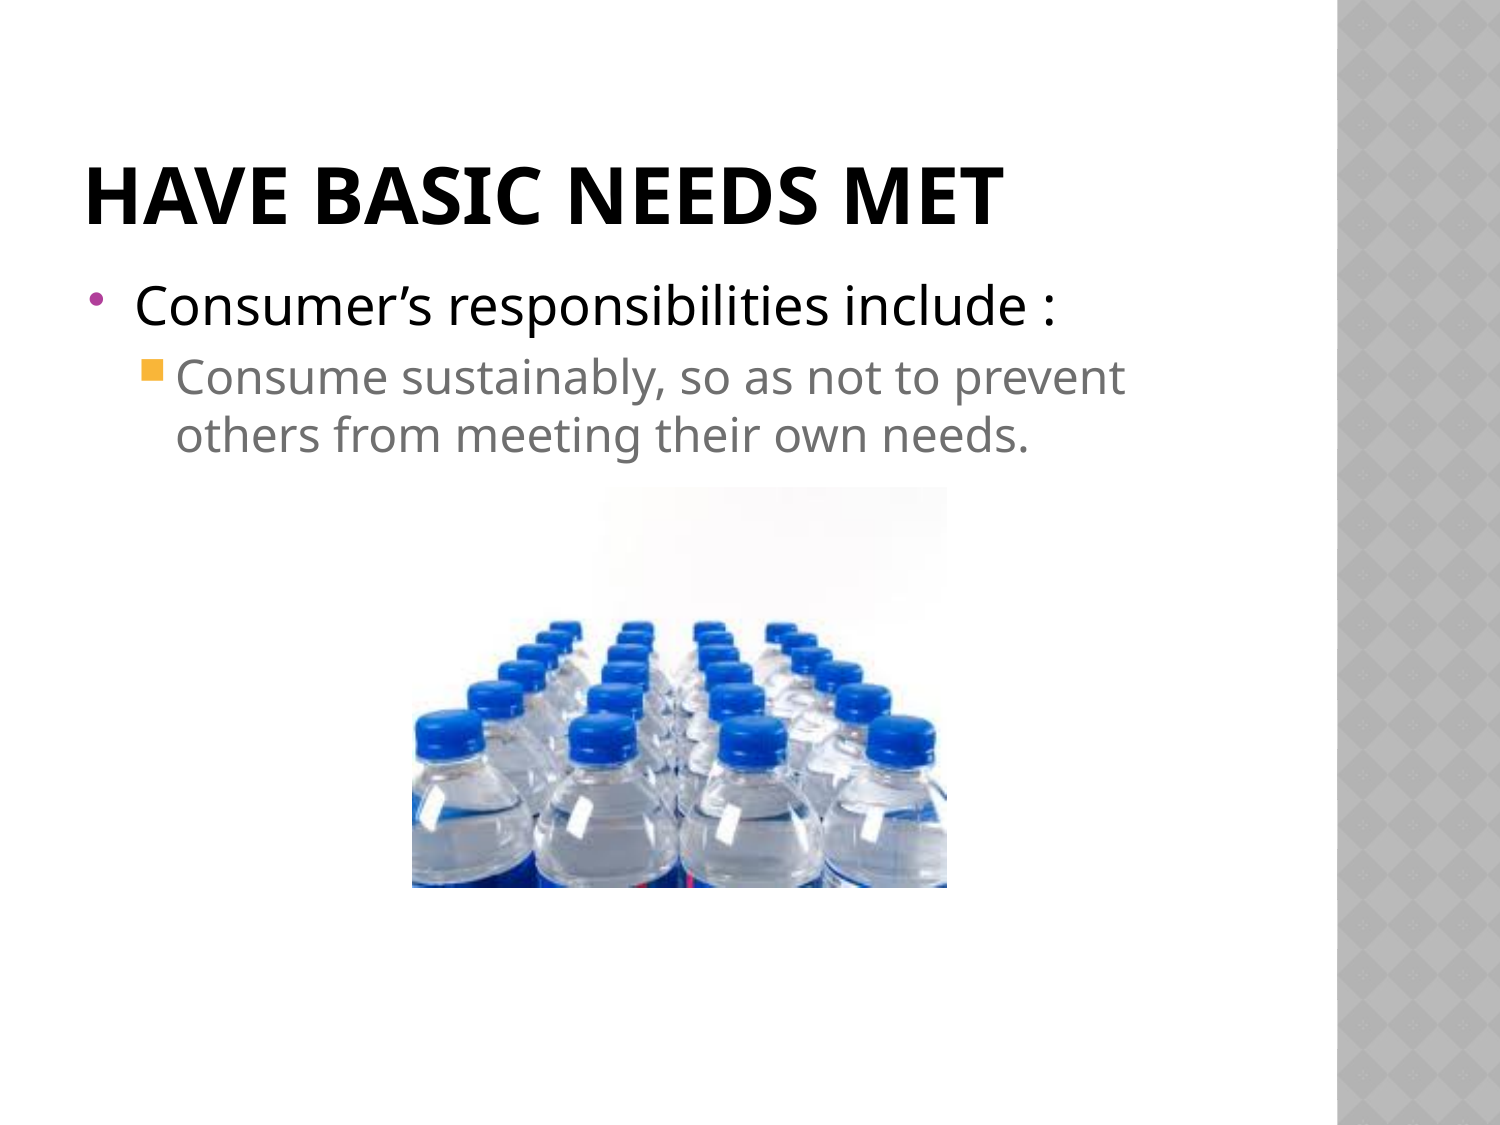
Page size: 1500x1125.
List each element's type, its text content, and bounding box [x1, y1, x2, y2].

list Consumer’s responsibilities include : Consume sustainably, so as not to prevent others from meeting their own needs. [75, 264, 1263, 1059]
title Have Basic Needs Met [75, 52, 1263, 240]
picture [412, 487, 947, 888]
